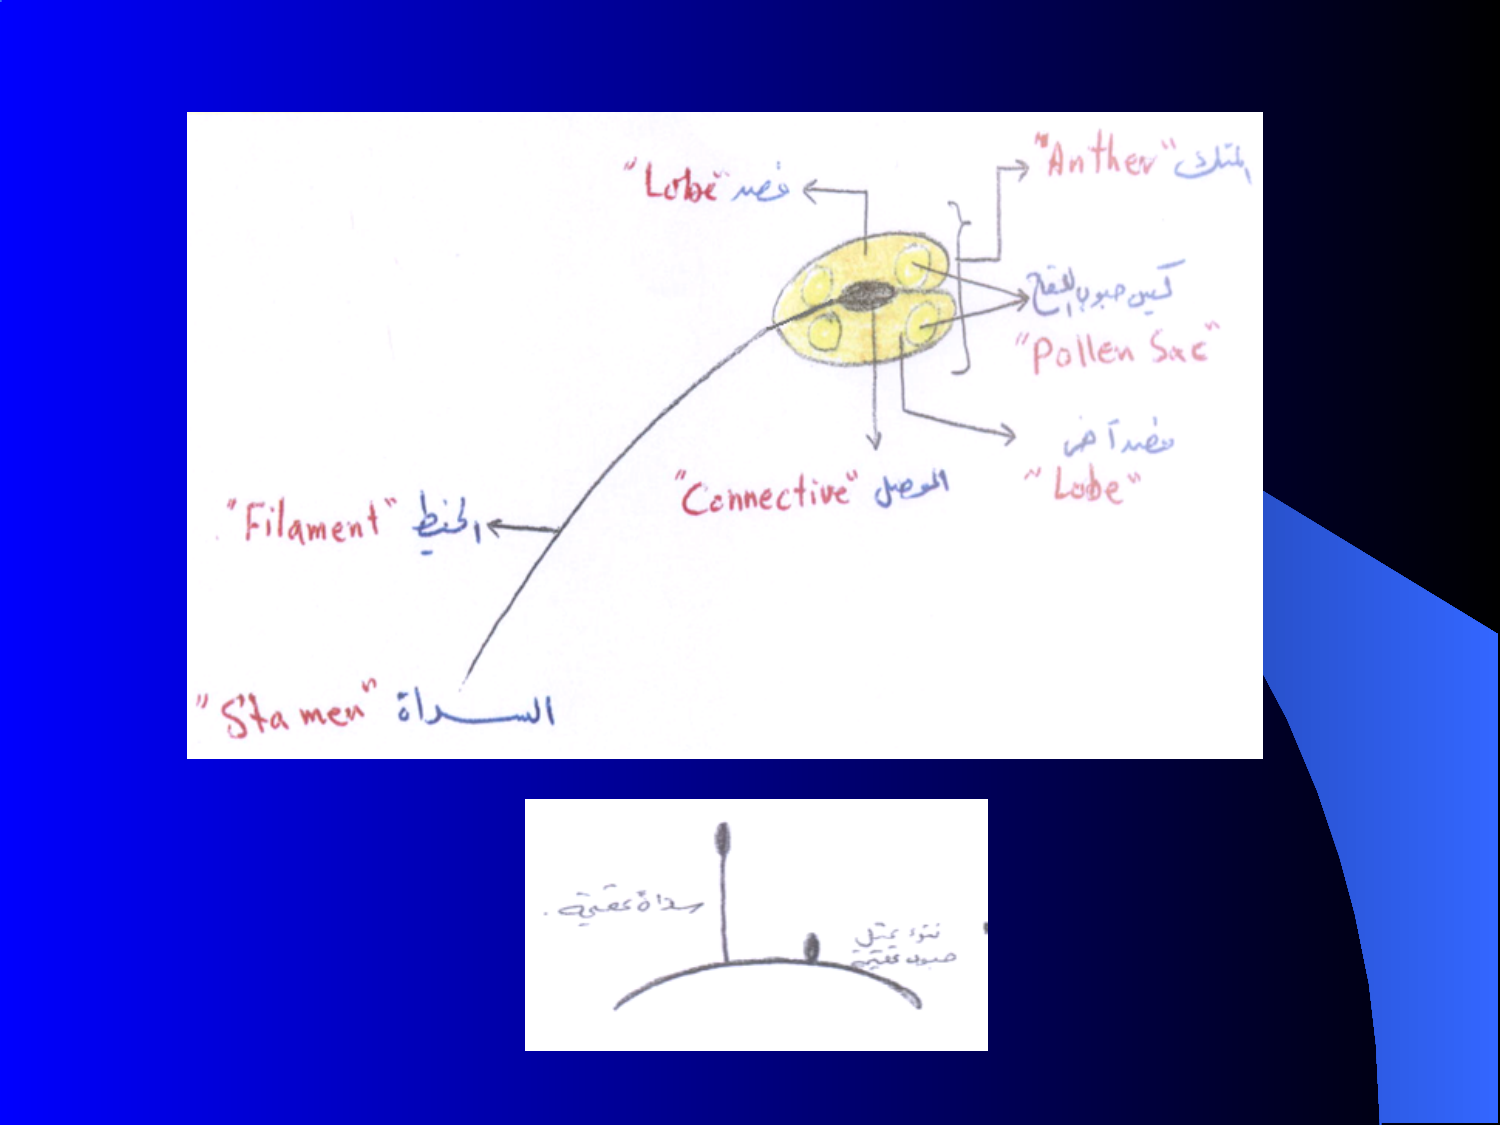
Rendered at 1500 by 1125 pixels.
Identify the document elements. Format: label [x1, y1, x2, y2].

list [187, 112, 1264, 759]
picture [524, 799, 988, 1051]
